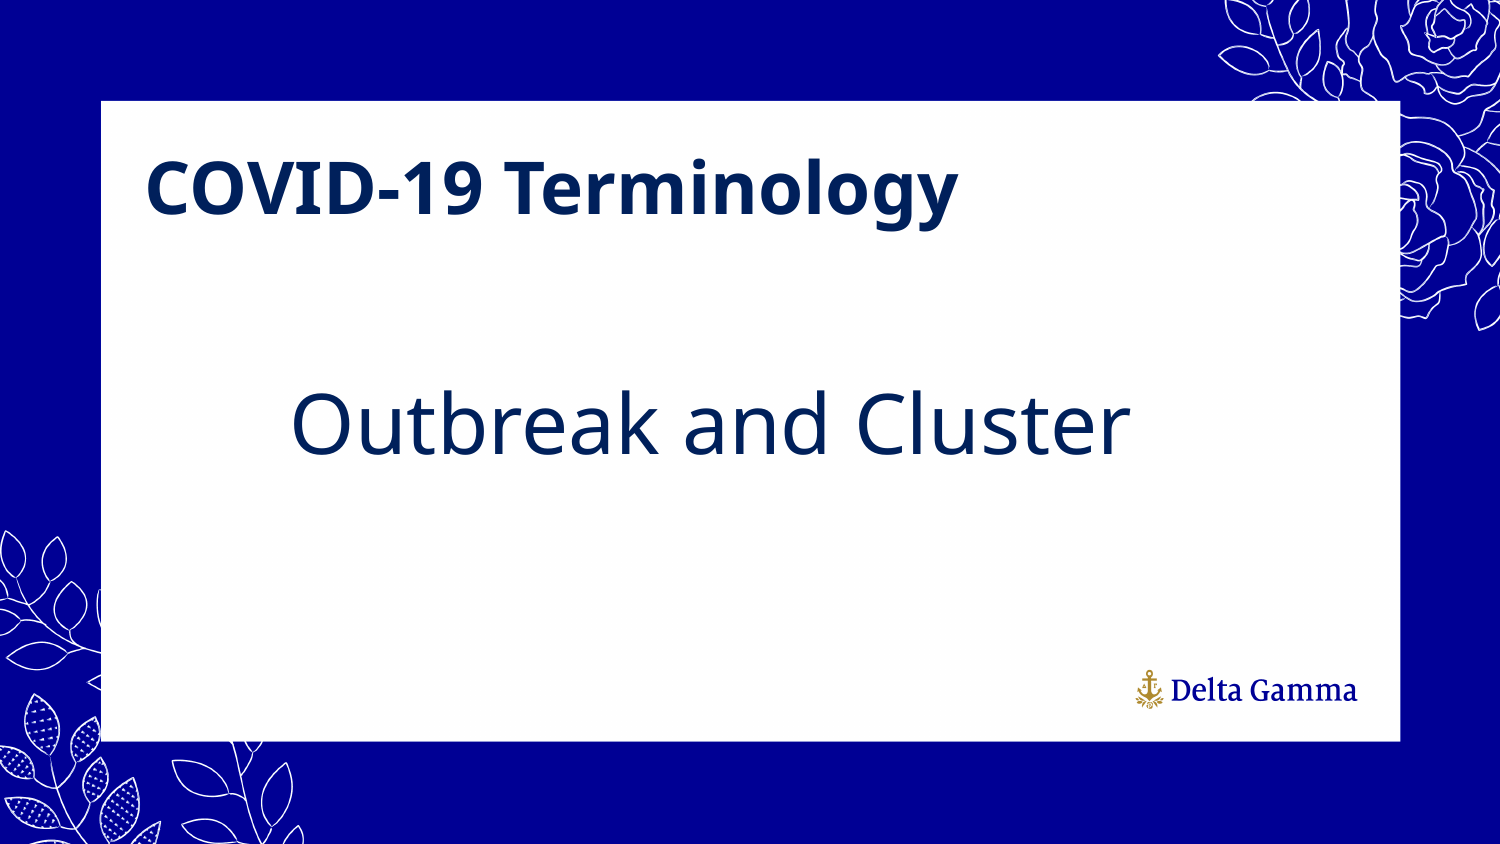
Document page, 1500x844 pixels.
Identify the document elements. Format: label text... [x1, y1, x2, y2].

picture [0, 0, 1500, 844]
text_box COVID-19 Terminology [130, 134, 1343, 237]
text_box Outbreak and Cluster [274, 363, 1468, 479]
